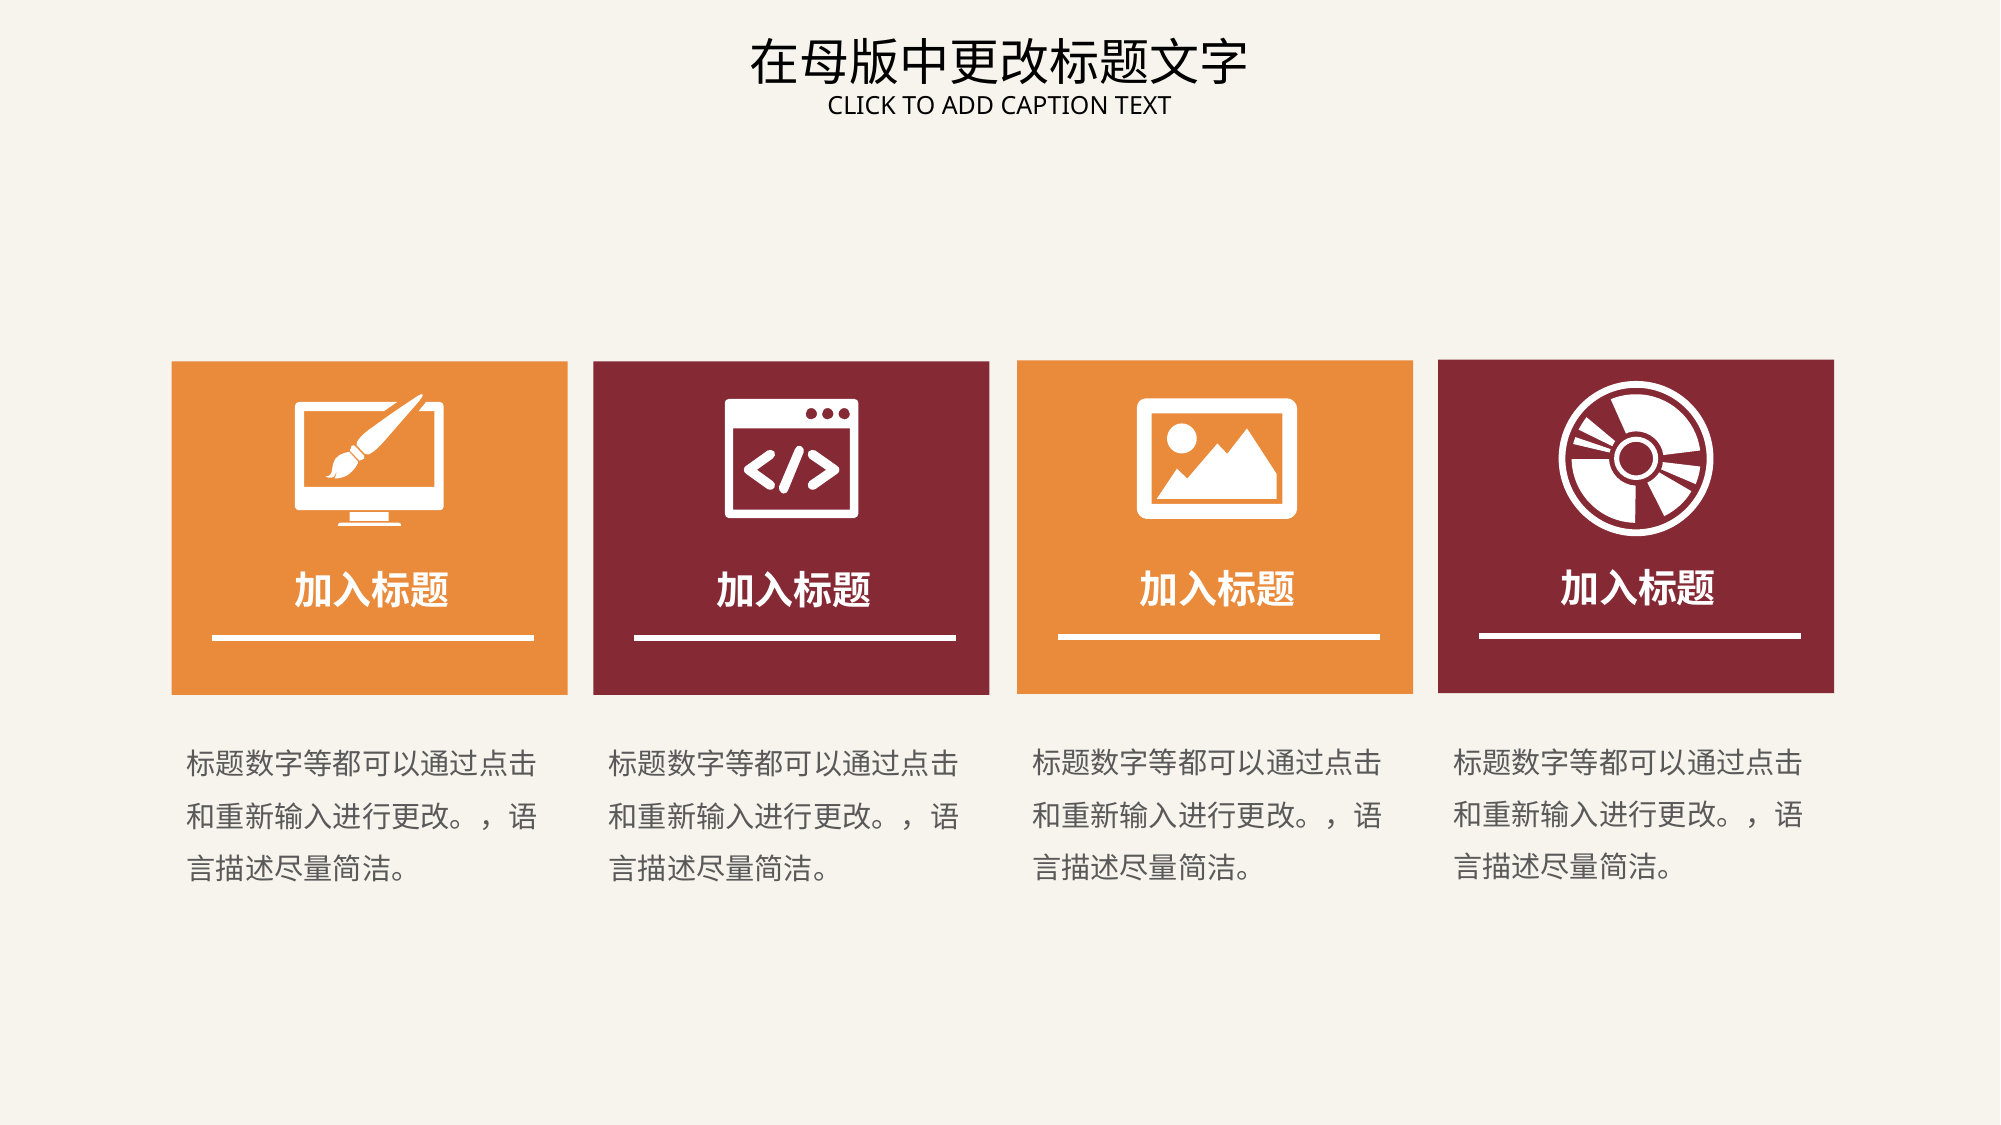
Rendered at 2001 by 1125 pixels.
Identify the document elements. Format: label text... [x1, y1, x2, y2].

text_box 标题数字等都可以通过点击和重新输入进行更改。，语言描述尽量简洁。 [171, 728, 568, 886]
text_box 标题数字等都可以通过点击和重新输入进行更改。，语言描述尽量简洁。 [1017, 727, 1414, 885]
text_box 加入标题 [602, 565, 999, 613]
text_box 标题数字等都可以通过点击和重新输入进行更改。，语言描述尽量简洁。 [1438, 726, 1835, 884]
text_box 加入标题 [1447, 563, 1844, 611]
text_box [593, 361, 990, 695]
text_box 加入标题 [181, 565, 578, 613]
text_box [171, 361, 568, 695]
text_box [1017, 360, 1414, 694]
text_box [724, 398, 859, 519]
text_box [1558, 380, 1714, 537]
text_box 标题数字等都可以通过点击和重新输入进行更改。，语言描述尽量简洁。 [593, 728, 990, 886]
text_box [294, 391, 444, 526]
text_box [1136, 398, 1298, 519]
text_box [1438, 359, 1835, 694]
text_box 加入标题 [1026, 564, 1423, 612]
